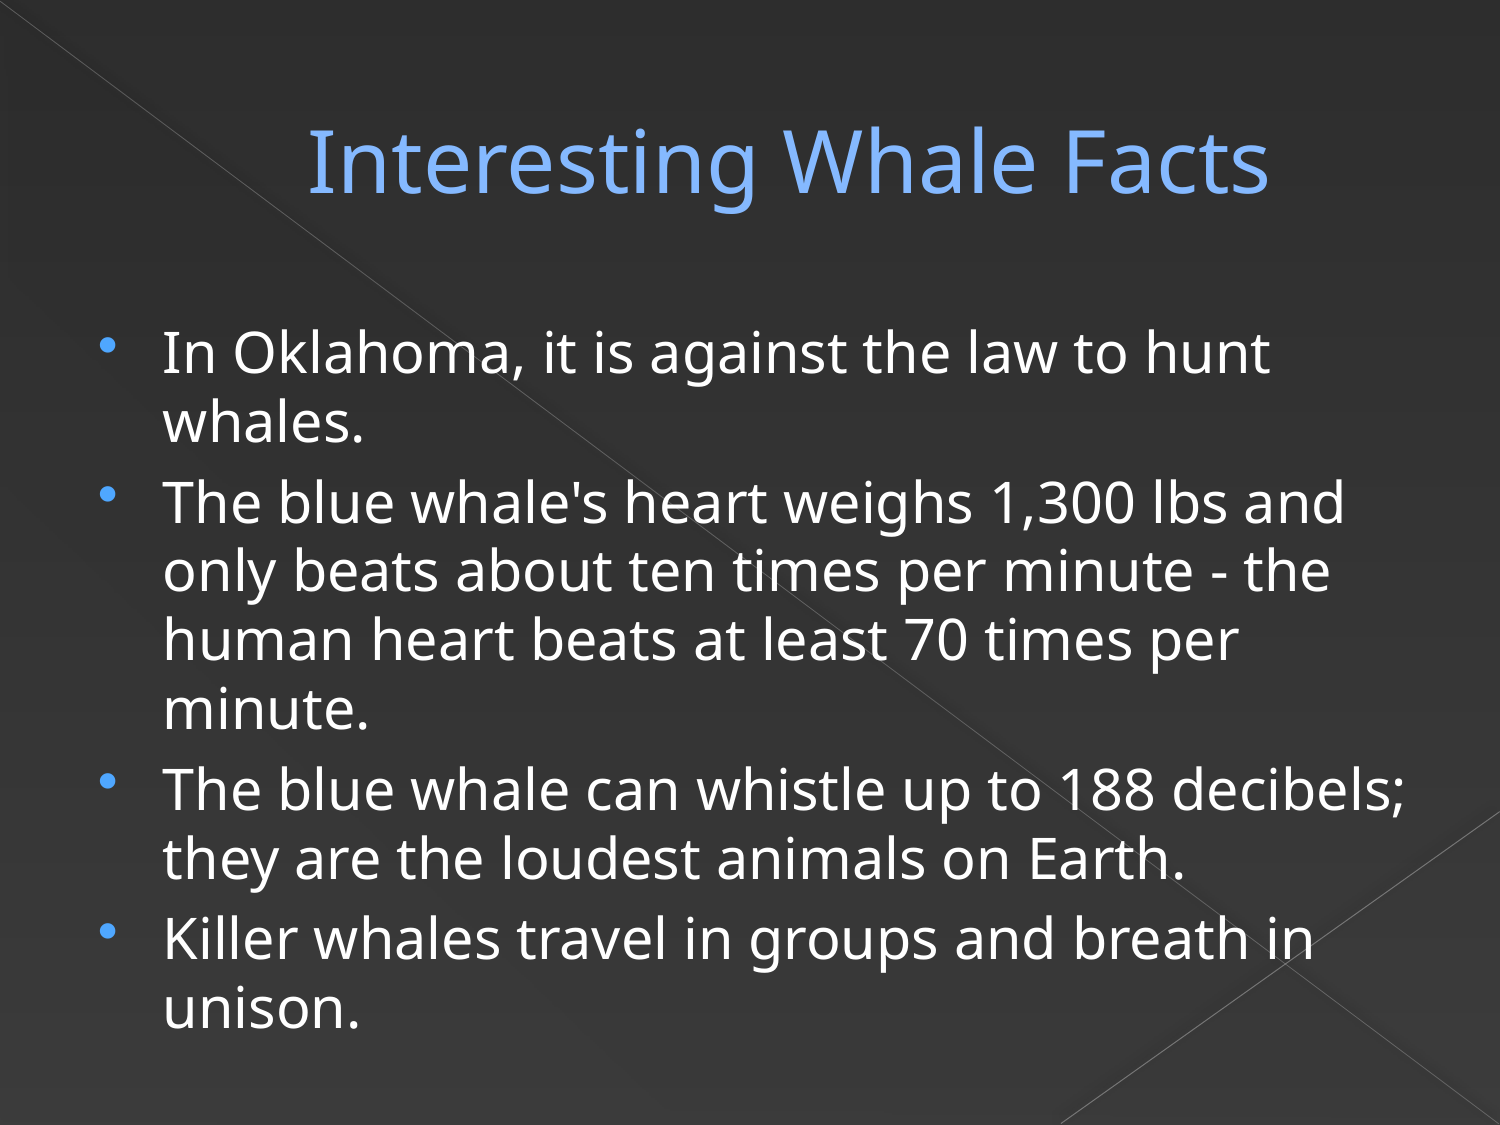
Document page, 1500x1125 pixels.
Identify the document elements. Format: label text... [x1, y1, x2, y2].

list In Oklahoma, it is against the law to hunt whales. The blue whale's heart weighs 1,300 lbs and only beats about ten times per minute - the human heart beats at least 70 times per minute. The blue whale can whistle up to 188 decibels; they are the loudest animals on Earth. Killer whales travel in groups and breath in unison. [75, 308, 1425, 1059]
title Interesting Whale Facts [75, 43, 1425, 274]
